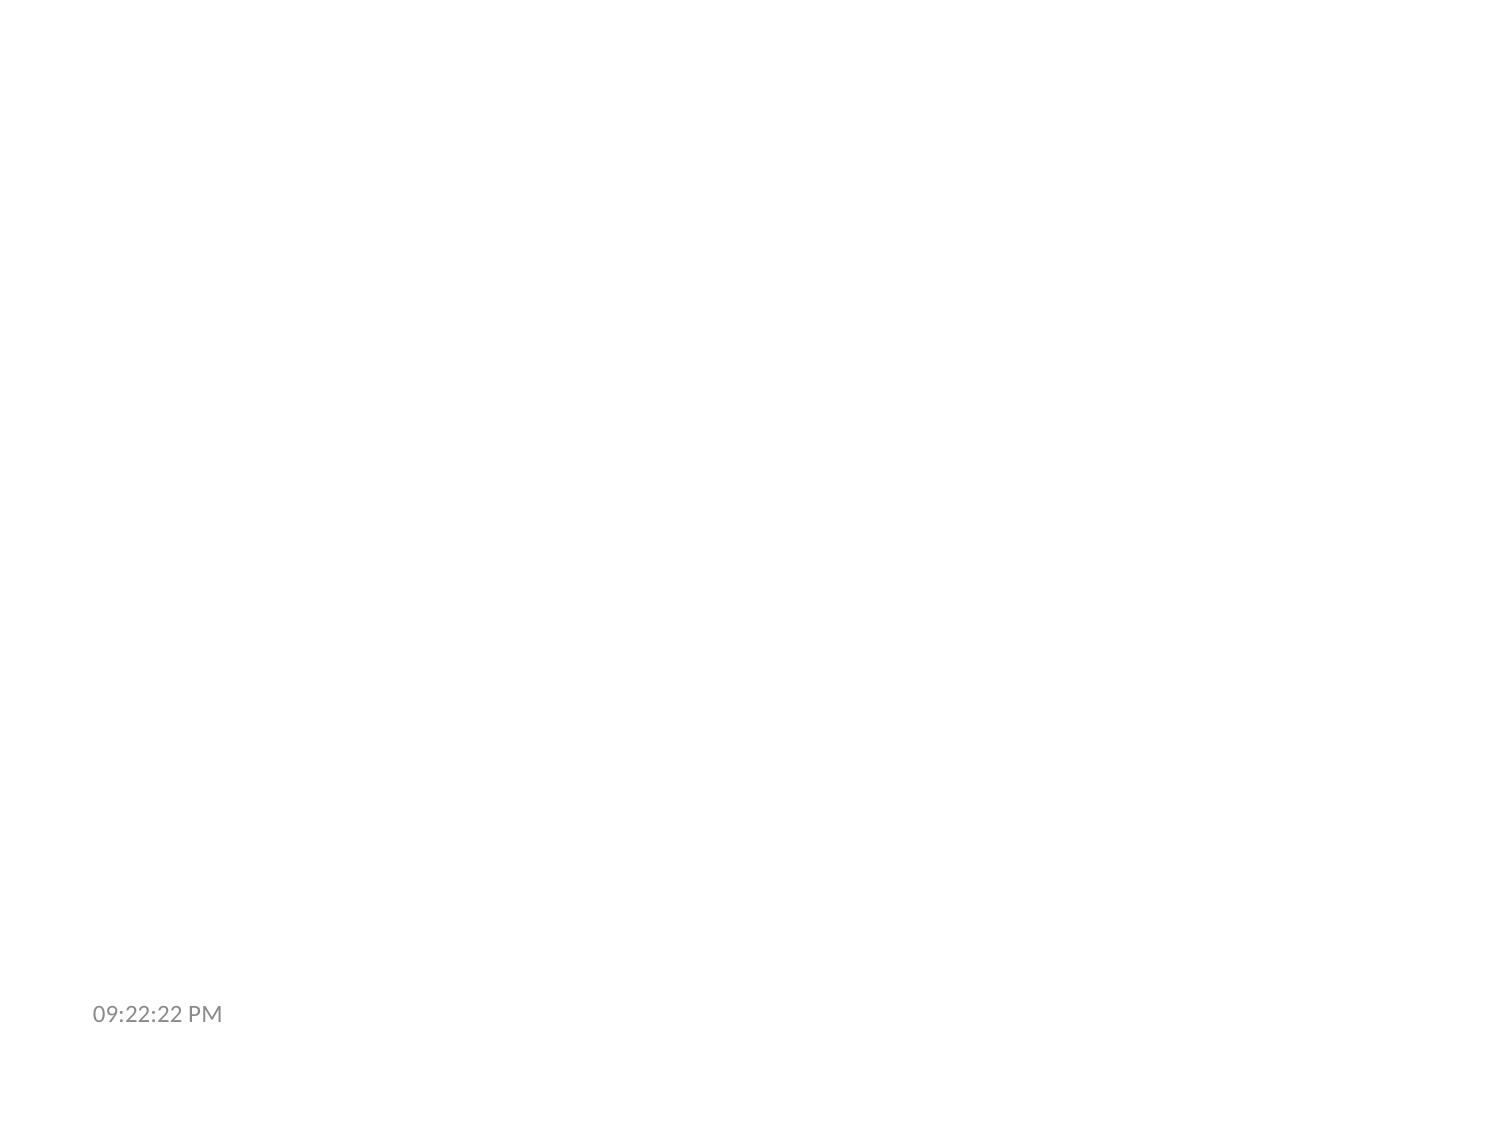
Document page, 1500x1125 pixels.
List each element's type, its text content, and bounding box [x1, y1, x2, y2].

text_box 3:35:09 PM [77, 982, 428, 1043]
